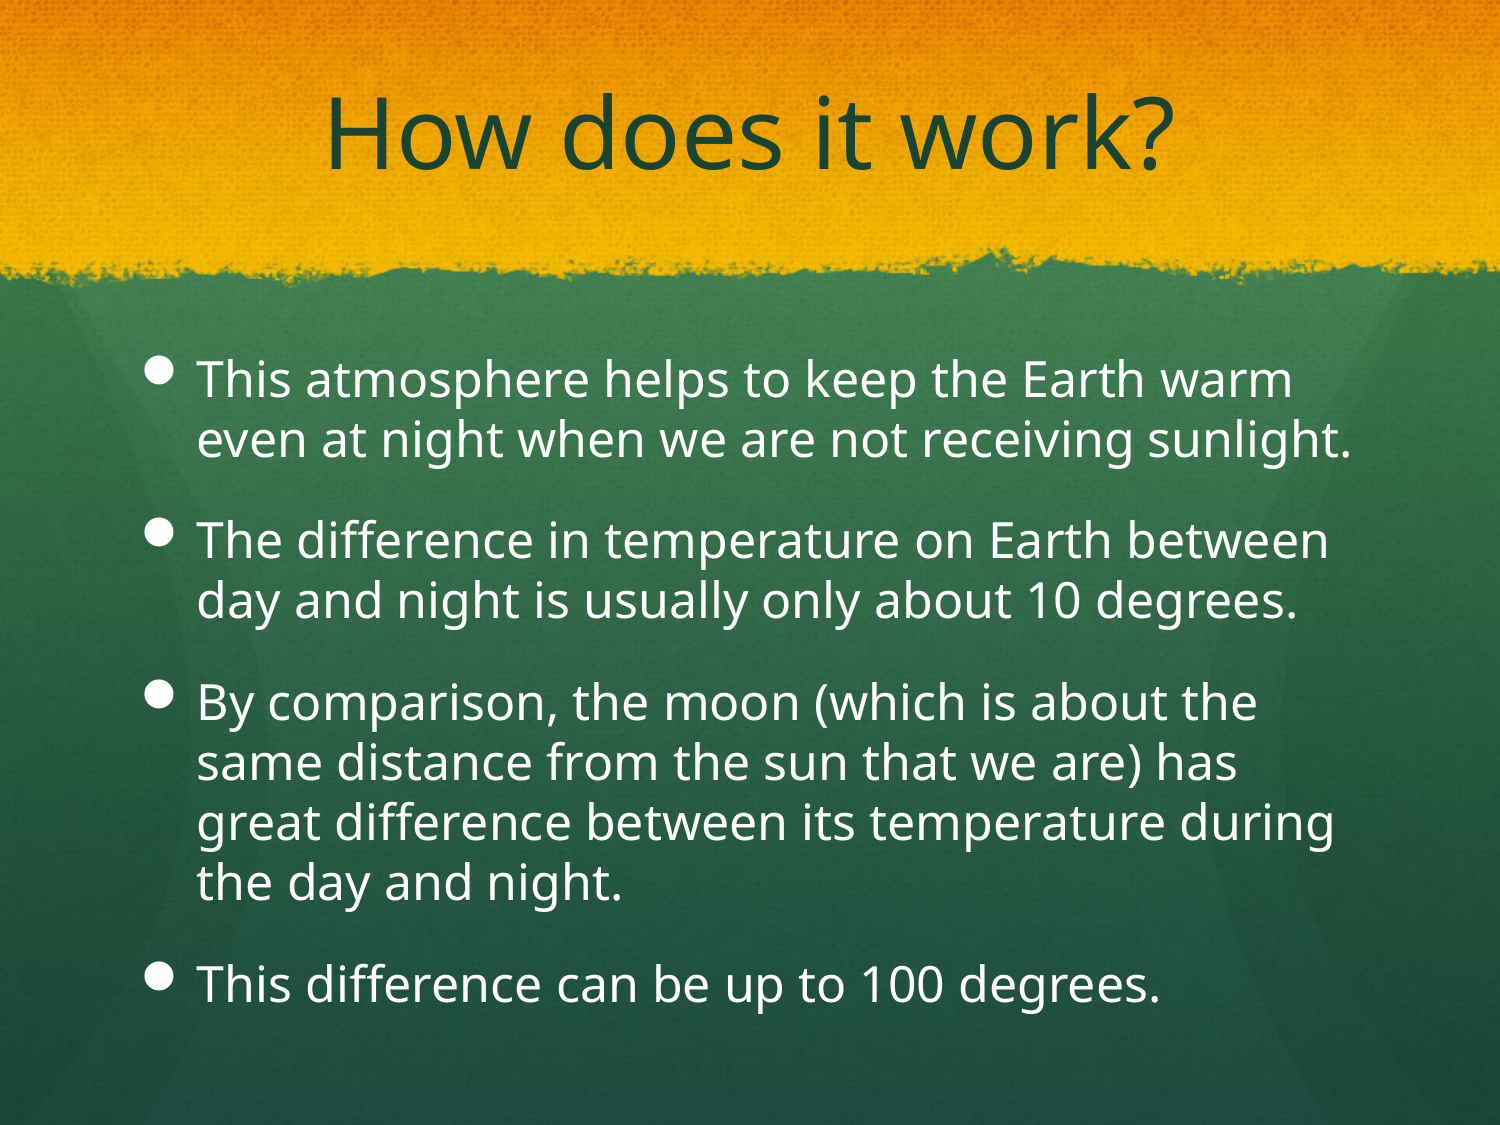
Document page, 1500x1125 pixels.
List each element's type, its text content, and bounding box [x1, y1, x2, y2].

list This atmosphere helps to keep the Earth warm even at night when we are not receiving sunlight. The difference in temperature on Earth between day and night is usually only about 10 degrees. By comparison, the moon (which is about the same distance from the sun that we are) has great difference between its temperature during the day and night. This difference can be up to 100 degrees. [125, 339, 1375, 1026]
title How does it work? [125, 13, 1375, 246]
picture [0, 0, 1500, 1125]
